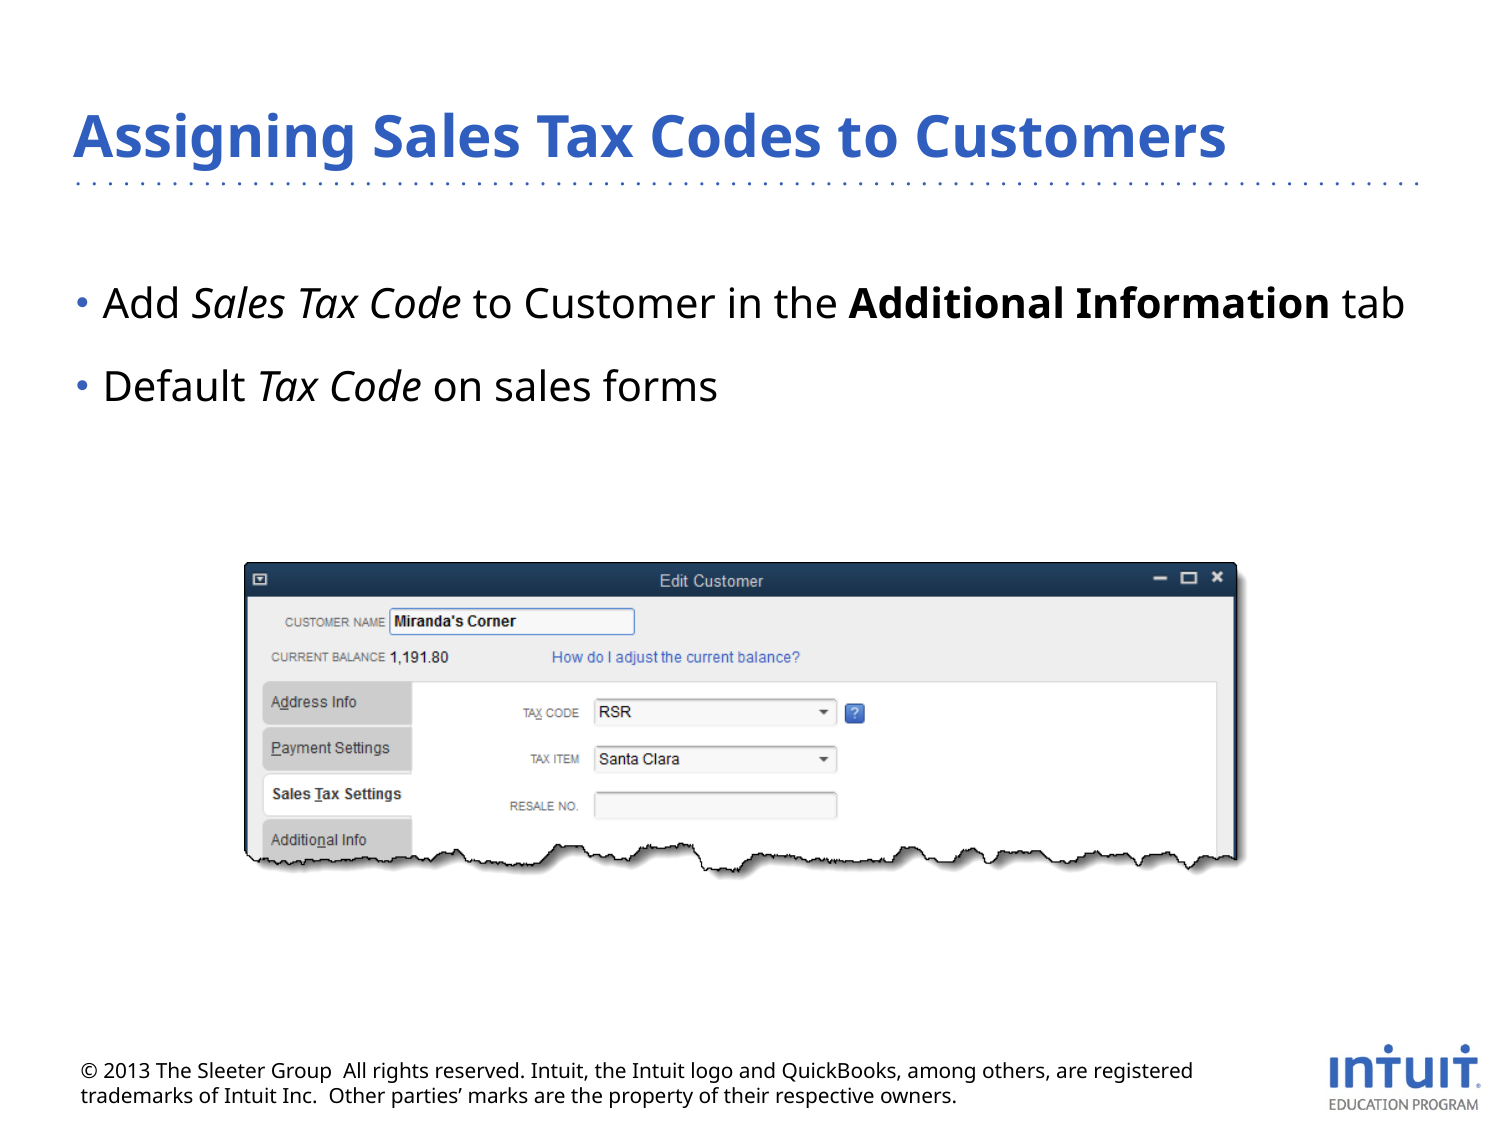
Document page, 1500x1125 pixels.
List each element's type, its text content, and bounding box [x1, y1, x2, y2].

picture [244, 562, 1256, 901]
picture [1325, 1039, 1485, 1116]
list Add Sales Tax Code to Customer in the Additional Information tab Default Tax Code on sales forms [75, 275, 1413, 1018]
title Assigning Sales Tax Codes to Customers [73, 62, 1424, 169]
